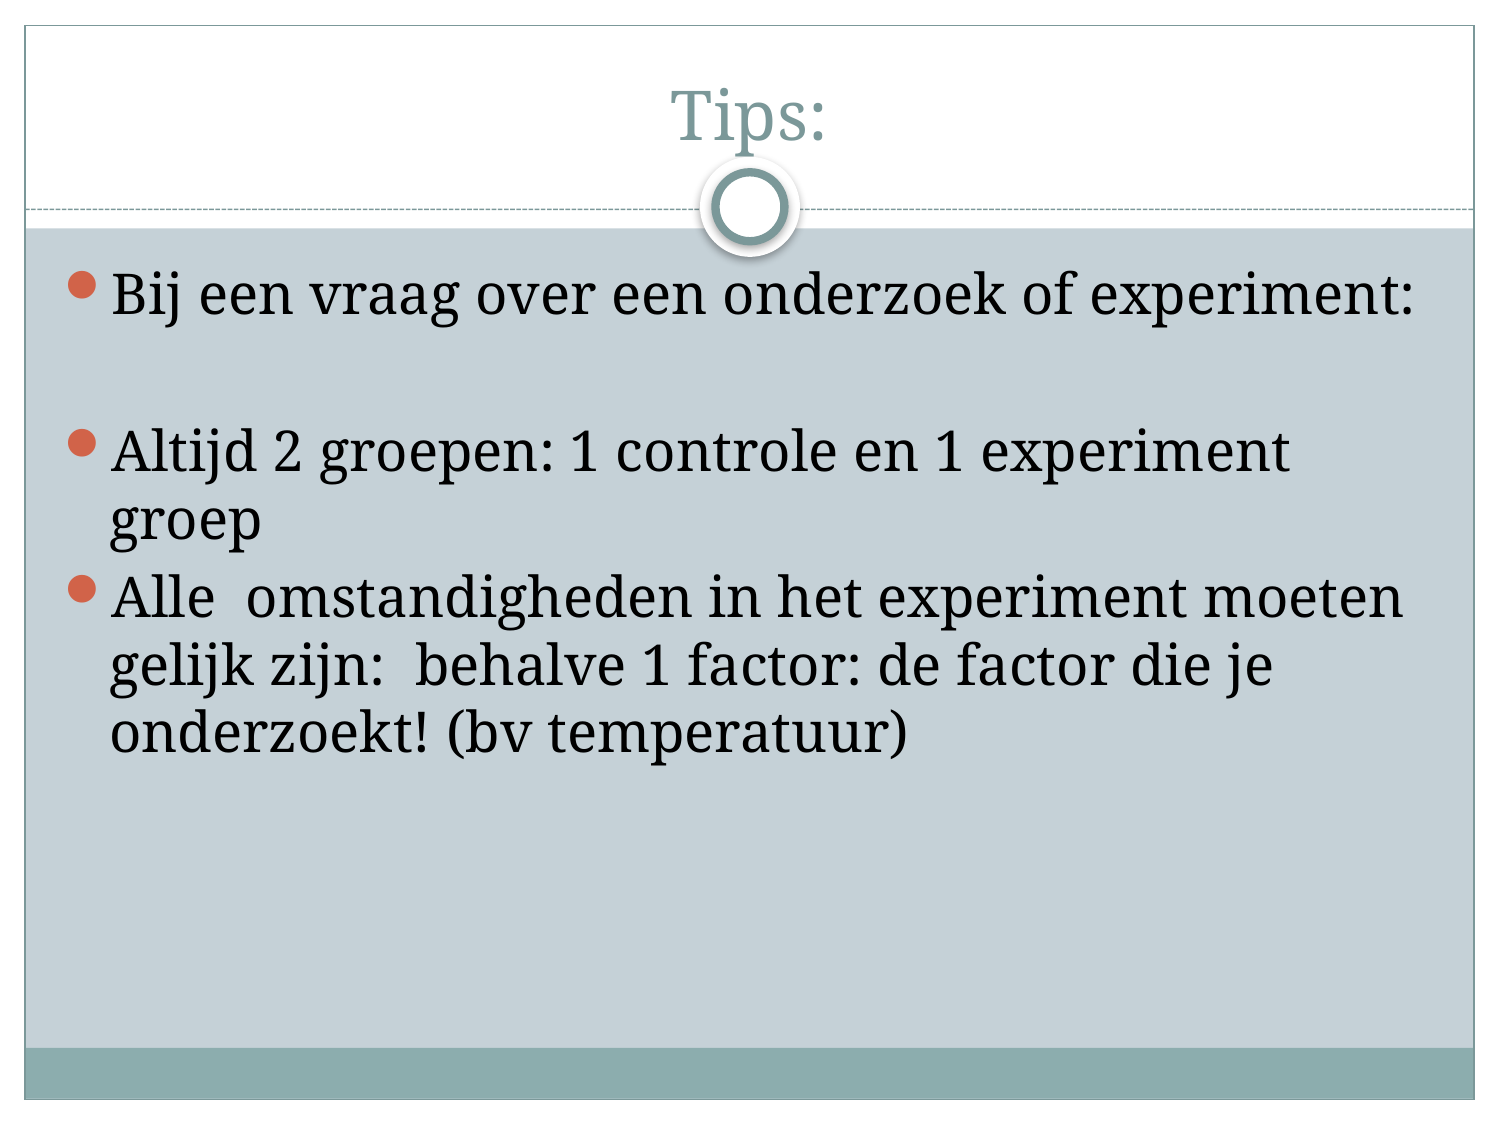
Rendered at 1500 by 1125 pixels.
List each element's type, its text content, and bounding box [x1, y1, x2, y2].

title Tips: [49, 37, 1450, 162]
list Bij een vraag over een onderzoek of experiment: Altijd 2 groepen: 1 controle en 1 experiment groep Alle omstandigheden in het experiment moeten gelijk zijn: behalve 1 factor: de factor die je onderzoekt! (bv temperatuur) [49, 250, 1445, 1001]
